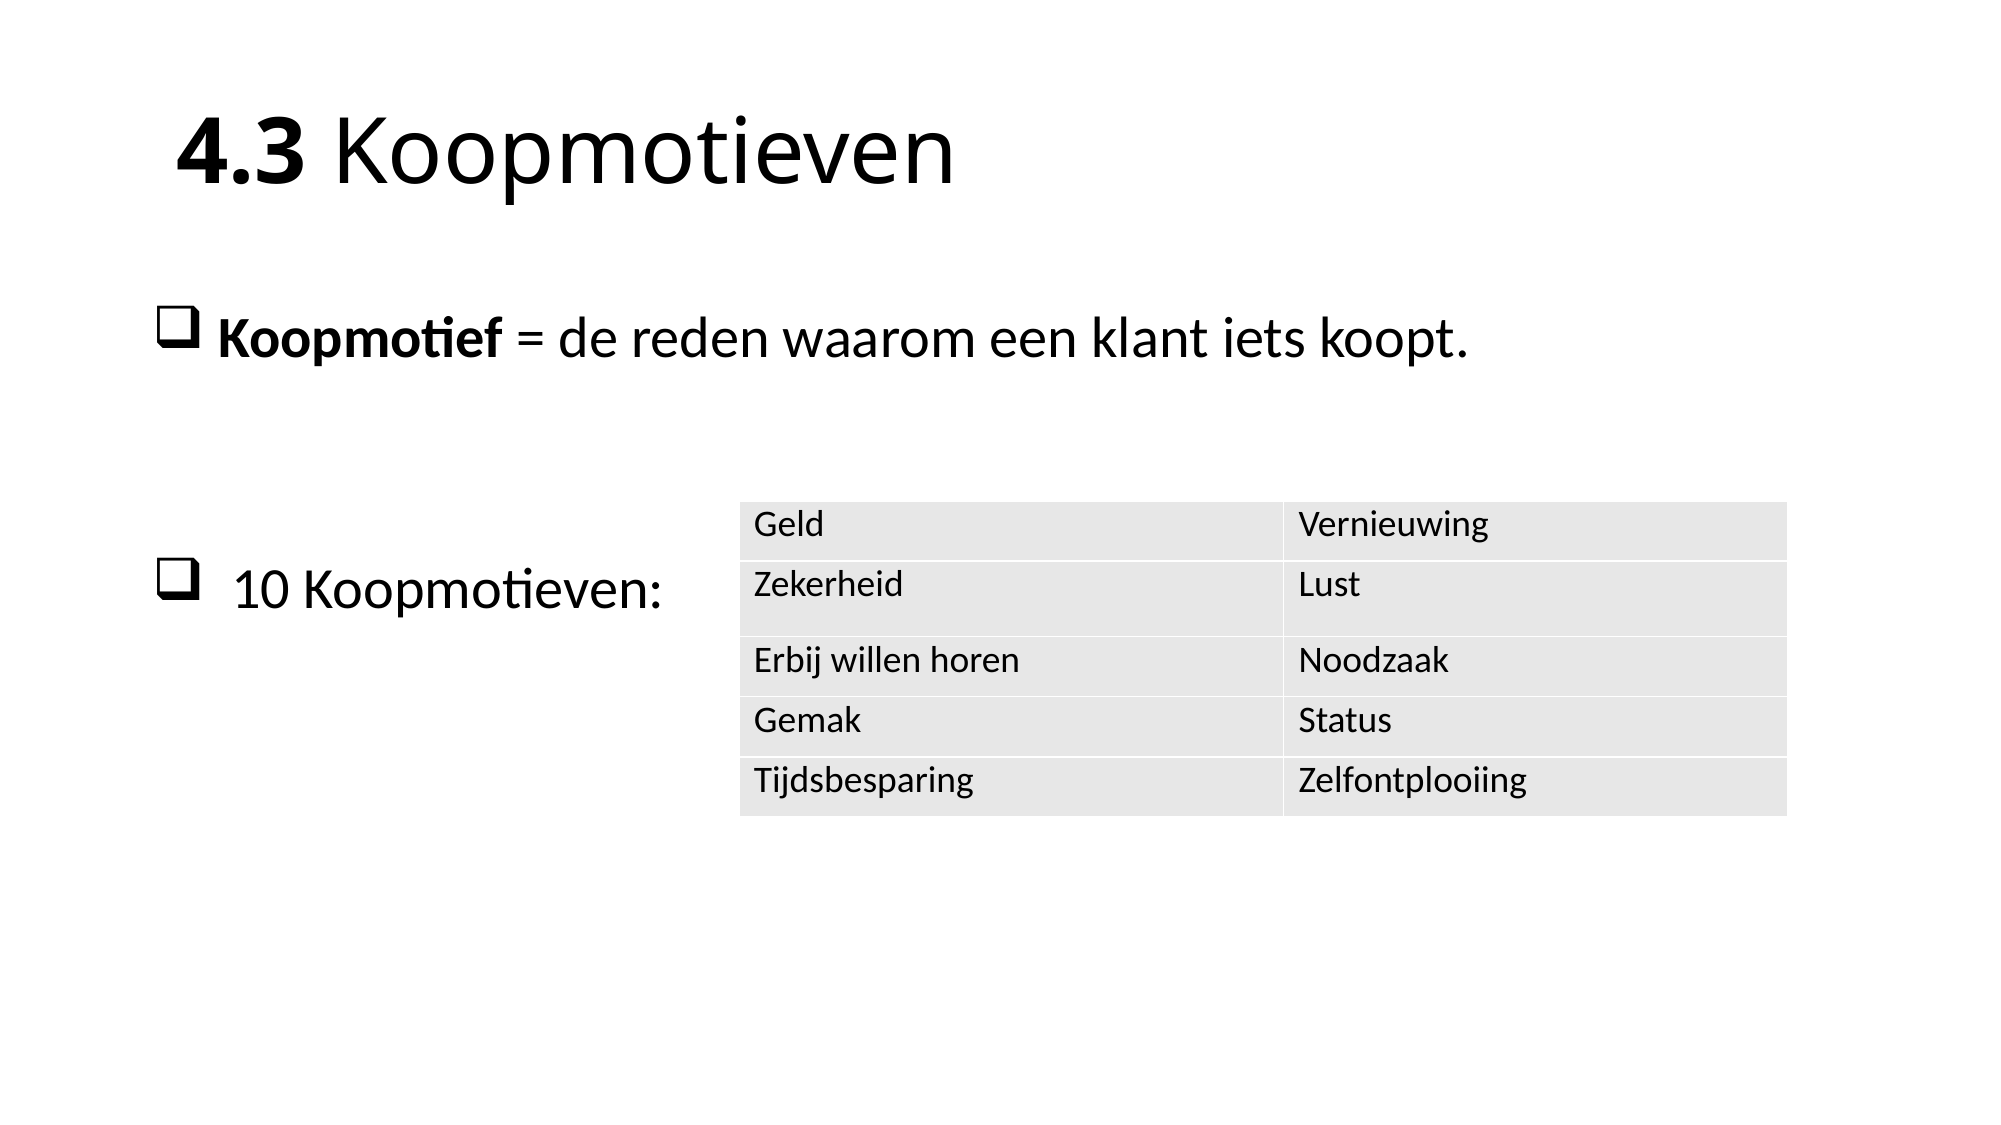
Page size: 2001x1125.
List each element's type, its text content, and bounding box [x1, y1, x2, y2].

table_cell Status [1284, 697, 1787, 756]
table_header Vernieuwing [1284, 502, 1787, 560]
table_cell Erbij willen horen [740, 637, 1283, 696]
list Koopmotief = de reden waarom een klant iets koopt. 10 Koopmotieven: [137, 299, 1863, 1014]
table_cell Gemak [740, 697, 1283, 756]
table_cell Noodzaak [1284, 637, 1787, 696]
title 4.3 Koopmotieven [137, 45, 1863, 263]
table_cell Zelfontplooiing [1284, 758, 1787, 816]
table_cell Tijdsbesparing [740, 758, 1283, 816]
table_header Geld [740, 502, 1283, 560]
table_cell Lust [1284, 562, 1787, 636]
table_cell Zekerheid [740, 562, 1283, 636]
